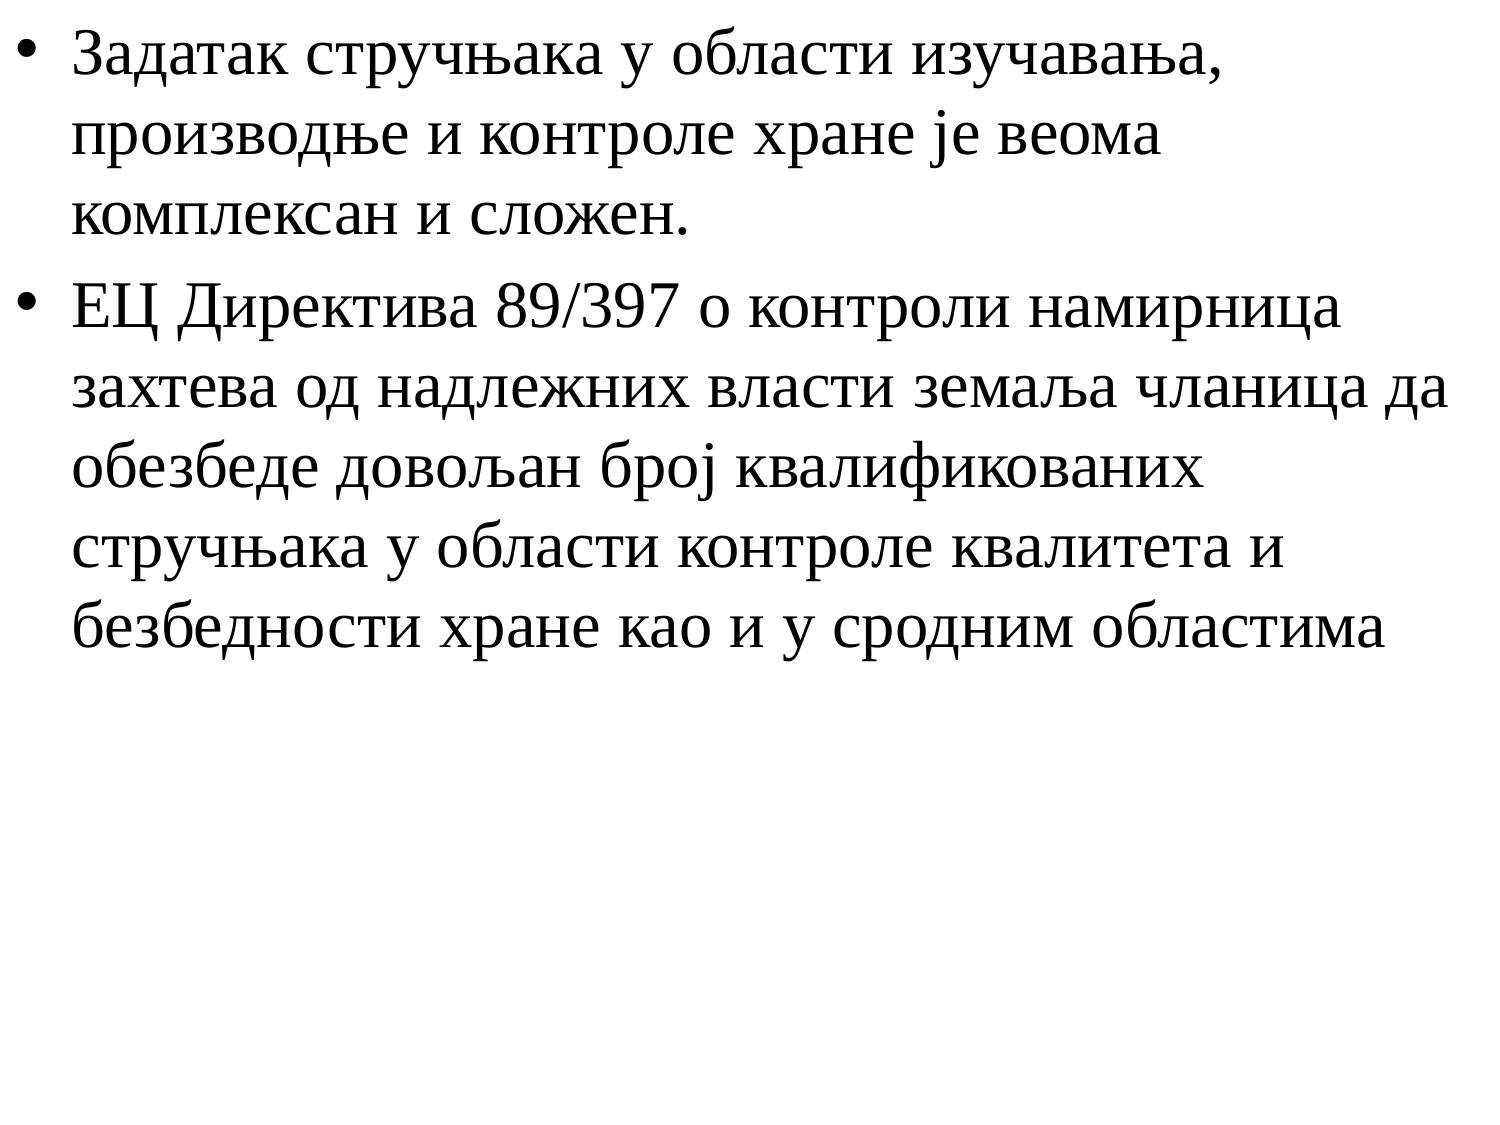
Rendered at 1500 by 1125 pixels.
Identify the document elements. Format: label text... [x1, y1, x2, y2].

list Задатак стручњака у области изучавања, производње и контроле хране је веома комплексан и сложен. ЕЦ Директива 89/397 о контроли намирница захтева од надлежних власти земаља чланица да обезбеде довољан број квалификованих стручњака у области контроле квалитета и безбедности хране као и у сродним областима [0, 0, 1500, 1125]
